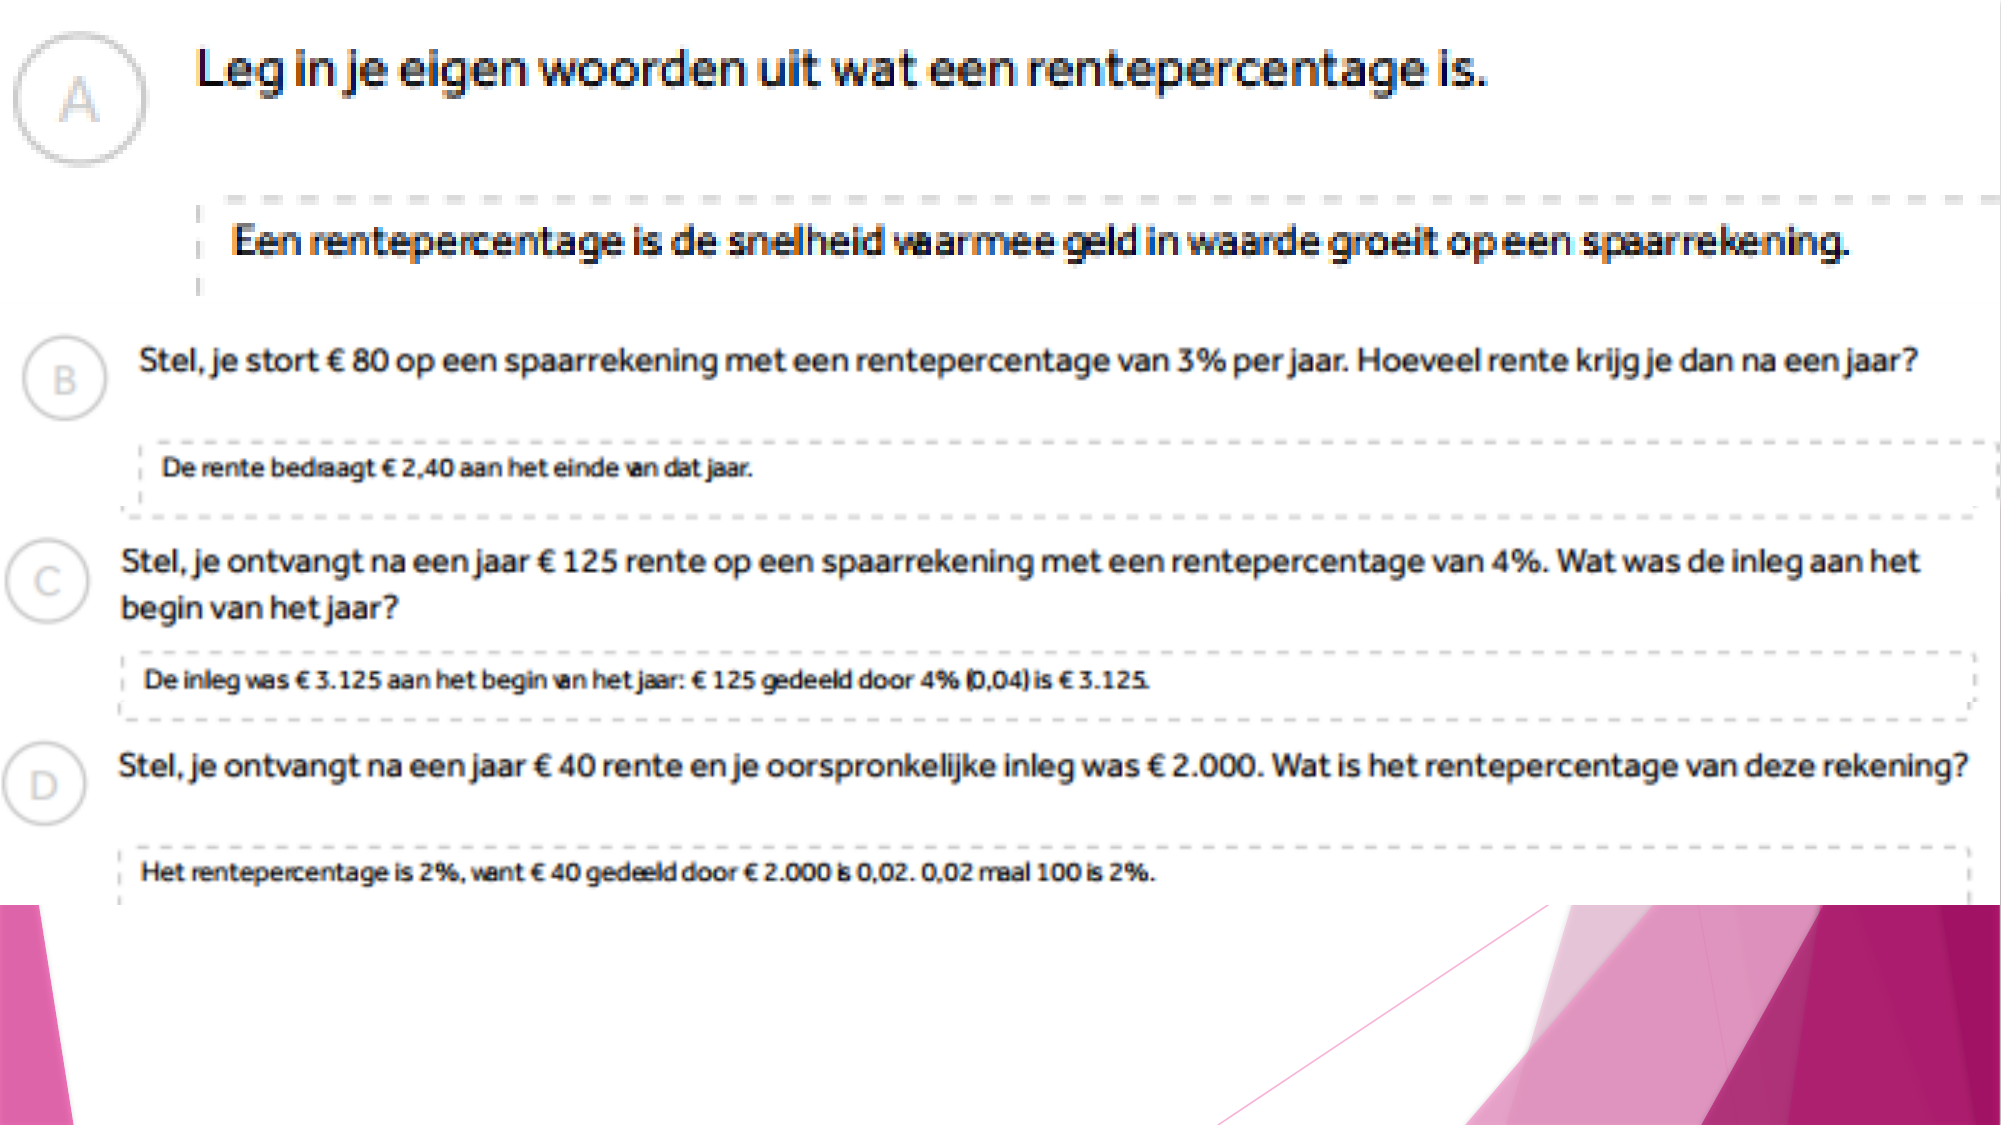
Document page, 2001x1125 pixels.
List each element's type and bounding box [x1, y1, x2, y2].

picture [0, 0, 2000, 906]
